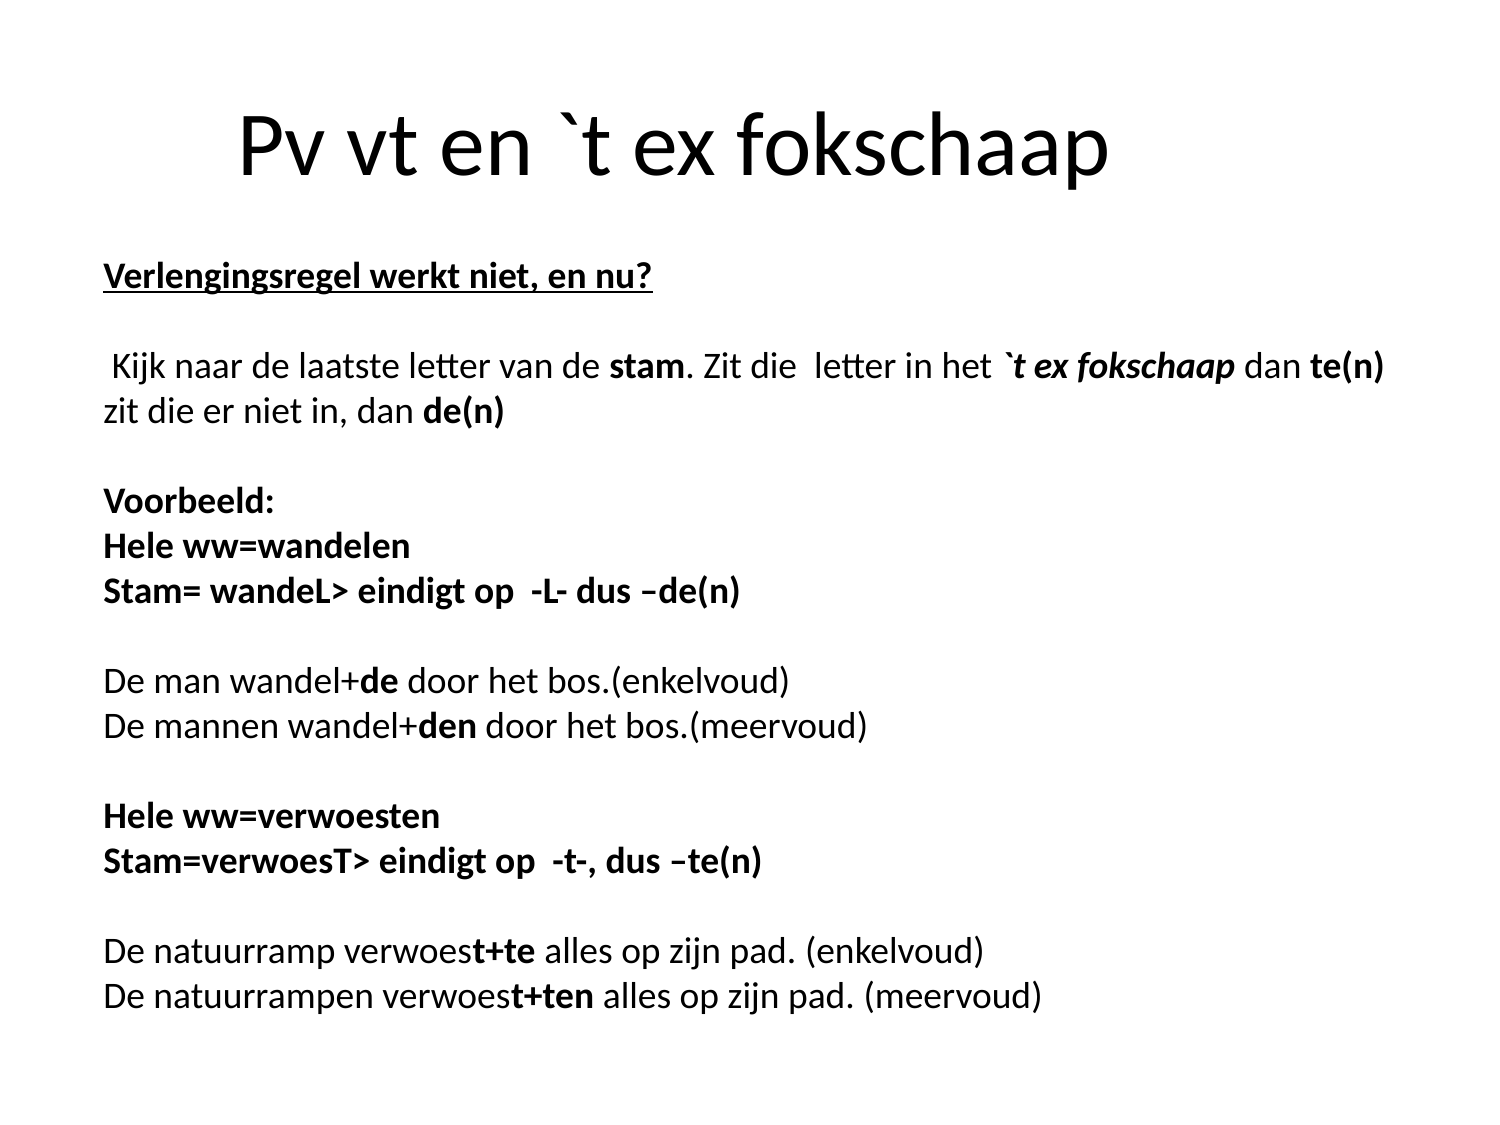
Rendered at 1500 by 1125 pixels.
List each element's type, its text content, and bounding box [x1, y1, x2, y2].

text_box Verlengingsregel werkt niet, en nu? Kijk naar de laatste letter van de stam. Zit die letter in het `t ex fokschaap dan te(n) zit die er niet in, dan de(n) Voorbeeld: Hele ww=wandelen Stam= wandeL> eindigt op -L- dus –de(n) De man wandel+de door het bos.(enkelvoud) De mannen wandel+den door het bos.(meervoud) Hele ww=verwoesten Stam=verwoesT> eindigt op -t-, dus –te(n) De natuurramp verwoest+te alles op zijn pad. (enkelvoud) De natuurrampen verwoest+ten alles op zijn pad. (meervoud) [88, 243, 1424, 1114]
title Pv vt en `t ex fokschaap [0, 45, 1350, 233]
